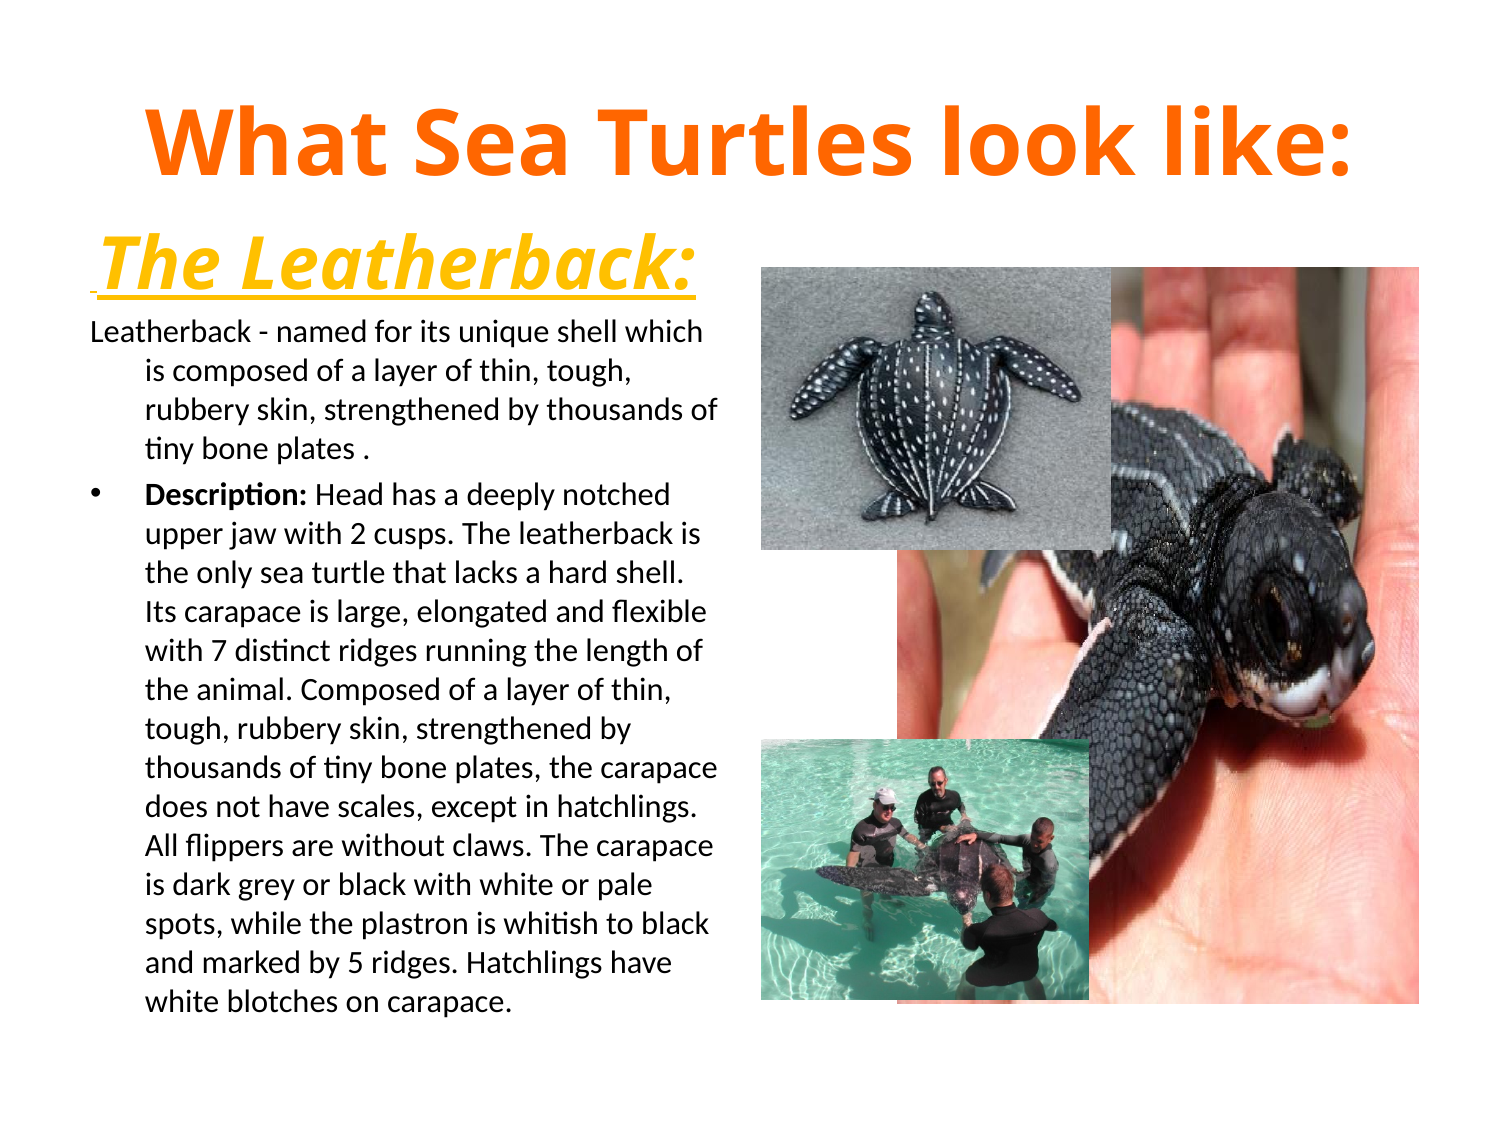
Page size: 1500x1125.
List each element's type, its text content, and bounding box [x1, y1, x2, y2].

title What Sea Turtles look like: [75, 45, 1425, 233]
list The Leatherback: Leatherback - named for its unique shell which is composed of a layer of thin, tough, rubbery skin, strengthened by thousands of tiny bone plates . Description: Head has a deeply notched upper jaw with 2 cusps. The leatherback is the only sea turtle that lacks a hard shell. Its carapace is large, elongated and flexible with 7 distinct ridges running the length of the animal. Composed of a layer of thin, tough, rubbery skin, strengthened by thousands of tiny bone plates, the carapace does not have scales, except in hatchlings. All flippers are without claws. The carapace is dark grey or black with white or pale spots, while the plastron is whitish to black and marked by 5 ridges. Hatchlings have white blotches on carapace. [75, 208, 738, 1094]
picture [761, 266, 1420, 1004]
